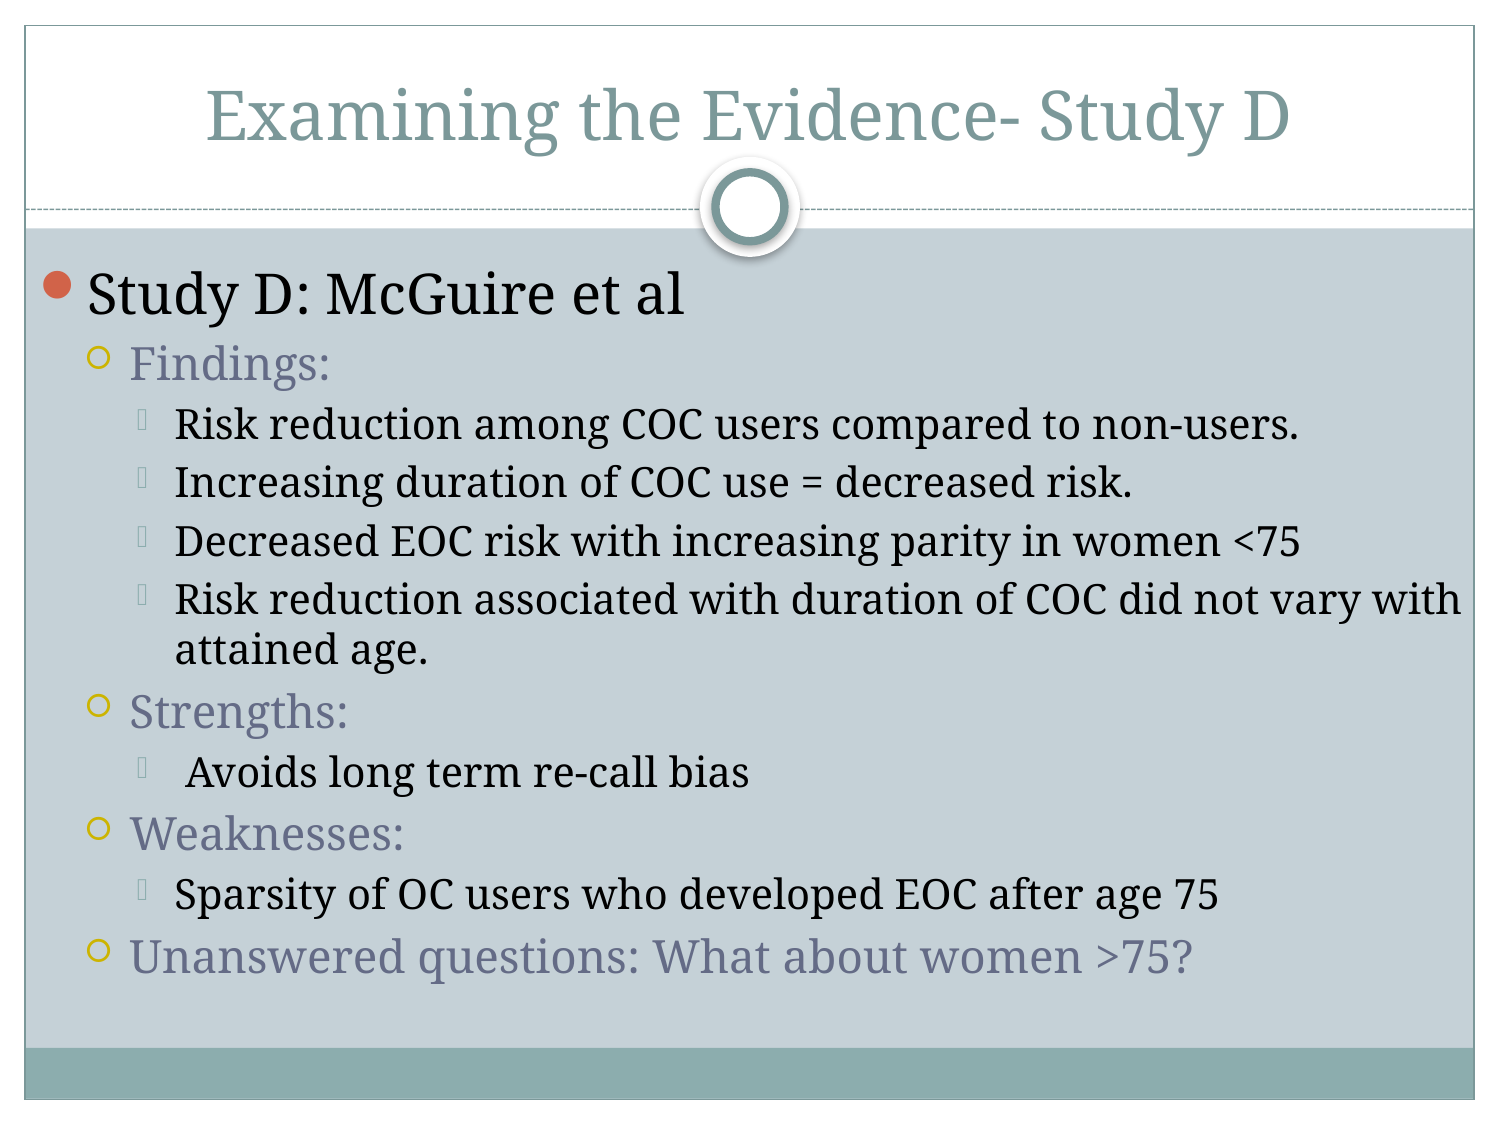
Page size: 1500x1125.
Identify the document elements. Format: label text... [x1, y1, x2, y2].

list Study D: McGuire et al Findings: Risk reduction among COC users compared to non-users. Increasing duration of COC use = decreased risk. Decreased EOC risk with increasing parity in women <75 Risk reduction associated with duration of COC did not vary with attained age. Strengths: Avoids long term re-call bias Weaknesses: Sparsity of OC users who developed EOC after age 75 Unanswered questions: What about women >75? [24, 250, 1500, 1103]
title Examining the Evidence- Study D [49, 37, 1450, 162]
